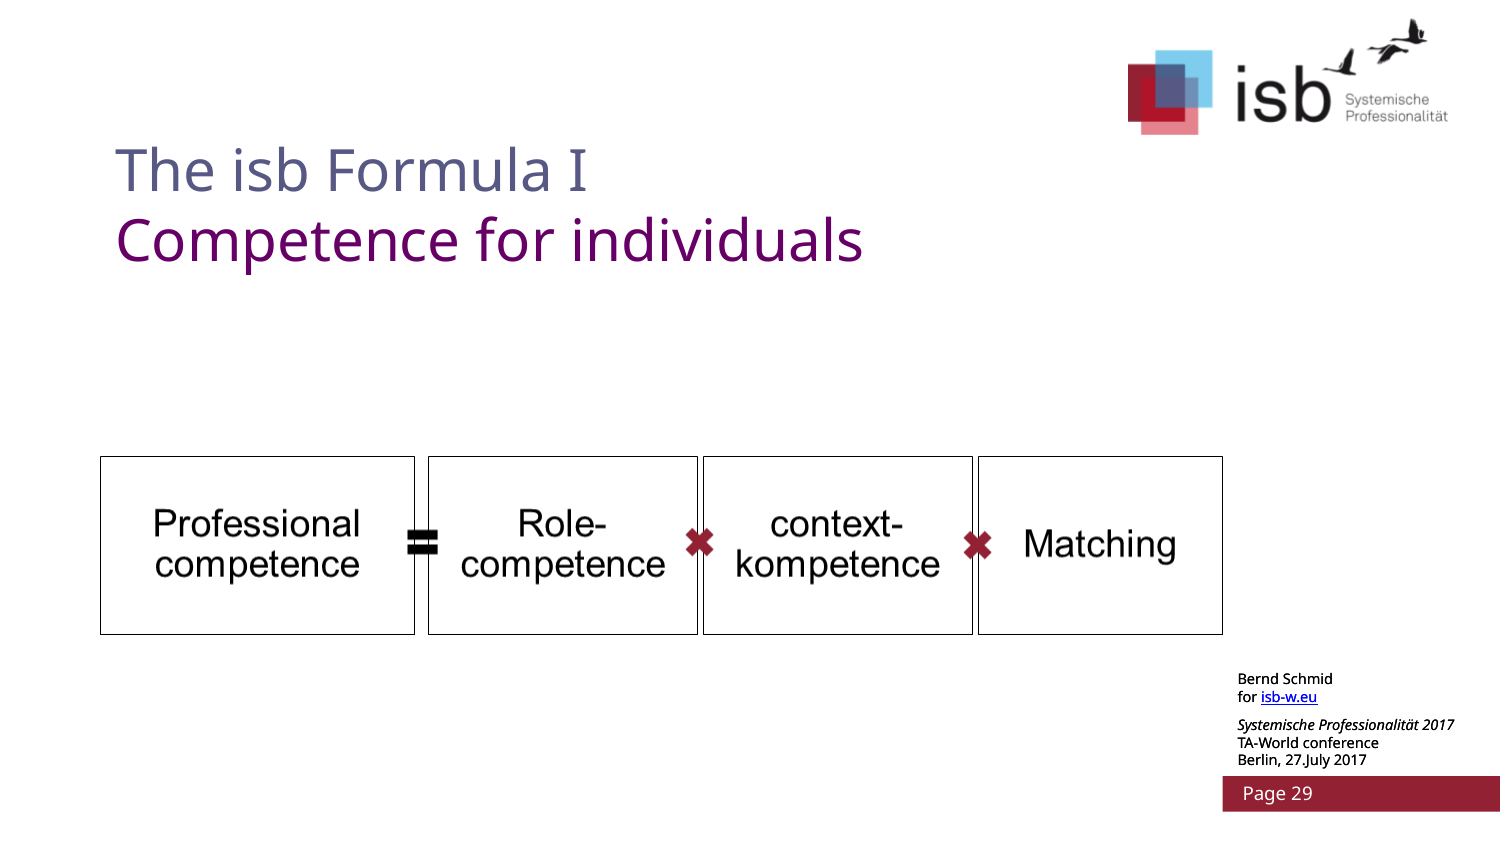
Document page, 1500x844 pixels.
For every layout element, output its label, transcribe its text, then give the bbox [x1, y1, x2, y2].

picture [1128, 14, 1461, 139]
text_box Bernd Schmid for isb-w.eu Systemische Professionalität 2017 TA-World conference Berlin, 27.July 2017 [1222, 543, 1500, 776]
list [100, 456, 1223, 636]
title The isb Formula I Competence for individuals [100, 67, 1223, 281]
slide_number Page 29 [1222, 776, 1500, 812]
